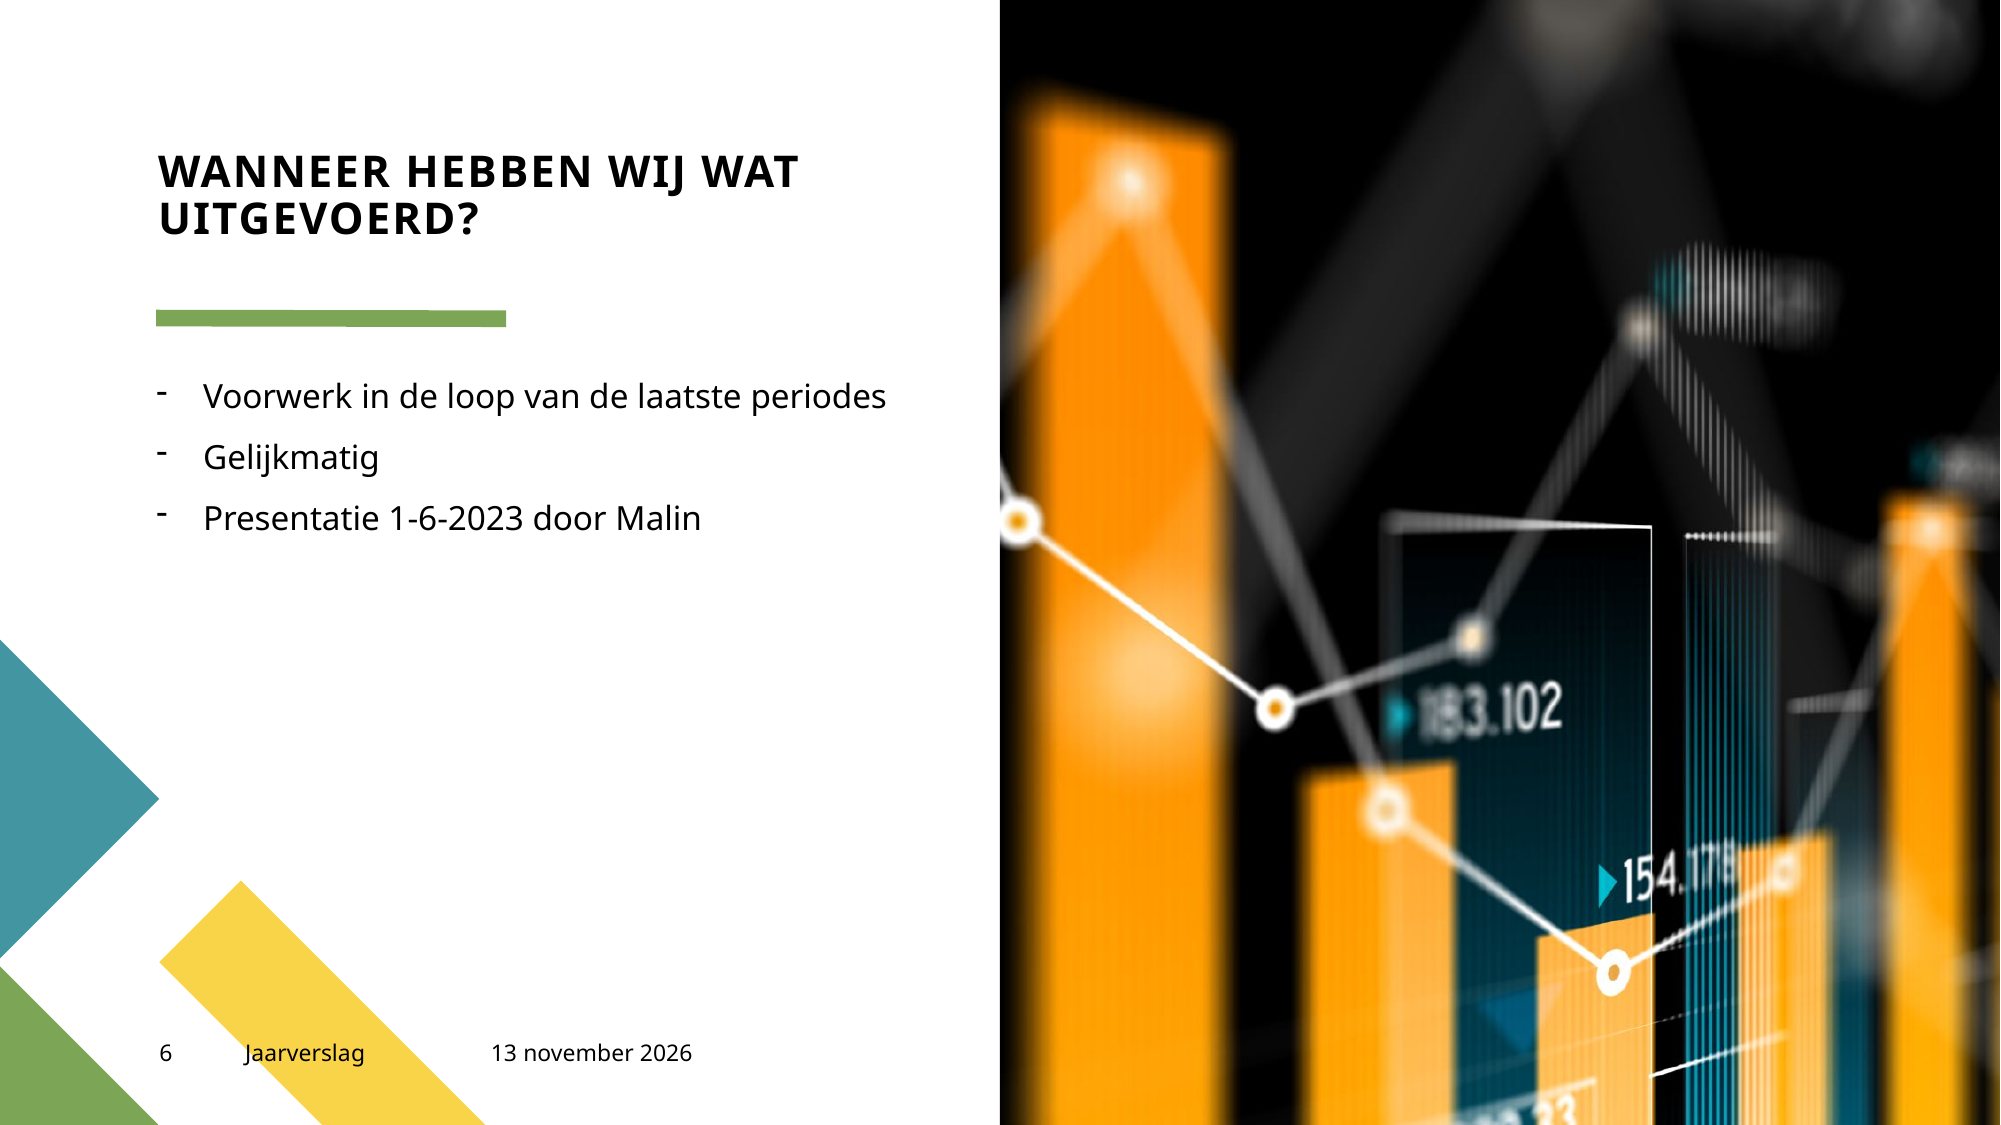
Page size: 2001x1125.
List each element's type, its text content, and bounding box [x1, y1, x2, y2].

footer Jaarverslag [246, 1038, 491, 1080]
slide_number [491, 1038, 707, 1080]
slide_number 6 [159, 1038, 246, 1080]
title WANNEER HEBBEN WIJ WAT UITGEVOERD? [158, 144, 969, 245]
picture [1715, 1065, 1719, 1114]
picture [999, 0, 2000, 1125]
list Voorwerk in de loop van de laatste periodes Gelijkmatig Presentatie 1-6-2023 door Malin [156, 375, 907, 835]
